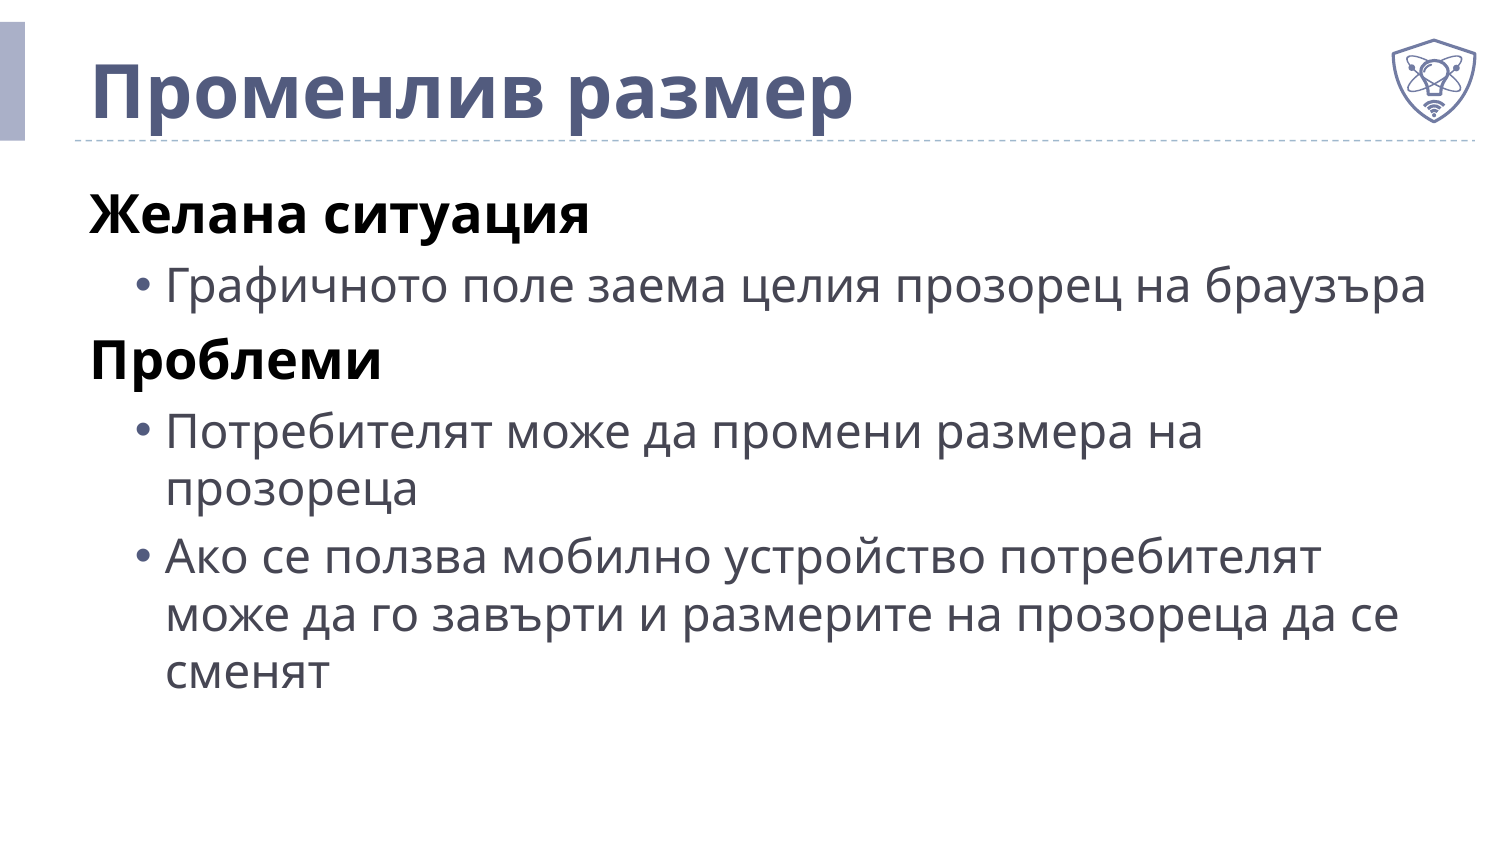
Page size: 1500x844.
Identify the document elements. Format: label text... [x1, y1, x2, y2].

title Променлив размер [75, 18, 1475, 141]
list Желана ситуация Графичното поле заема целия прозорец на браузъра Проблеми Потребителят може да промени размера на прозореца Ако се ползва мобилно устройство потребителят може да го завърти и размерите на прозореца да се сменят [75, 171, 1475, 835]
